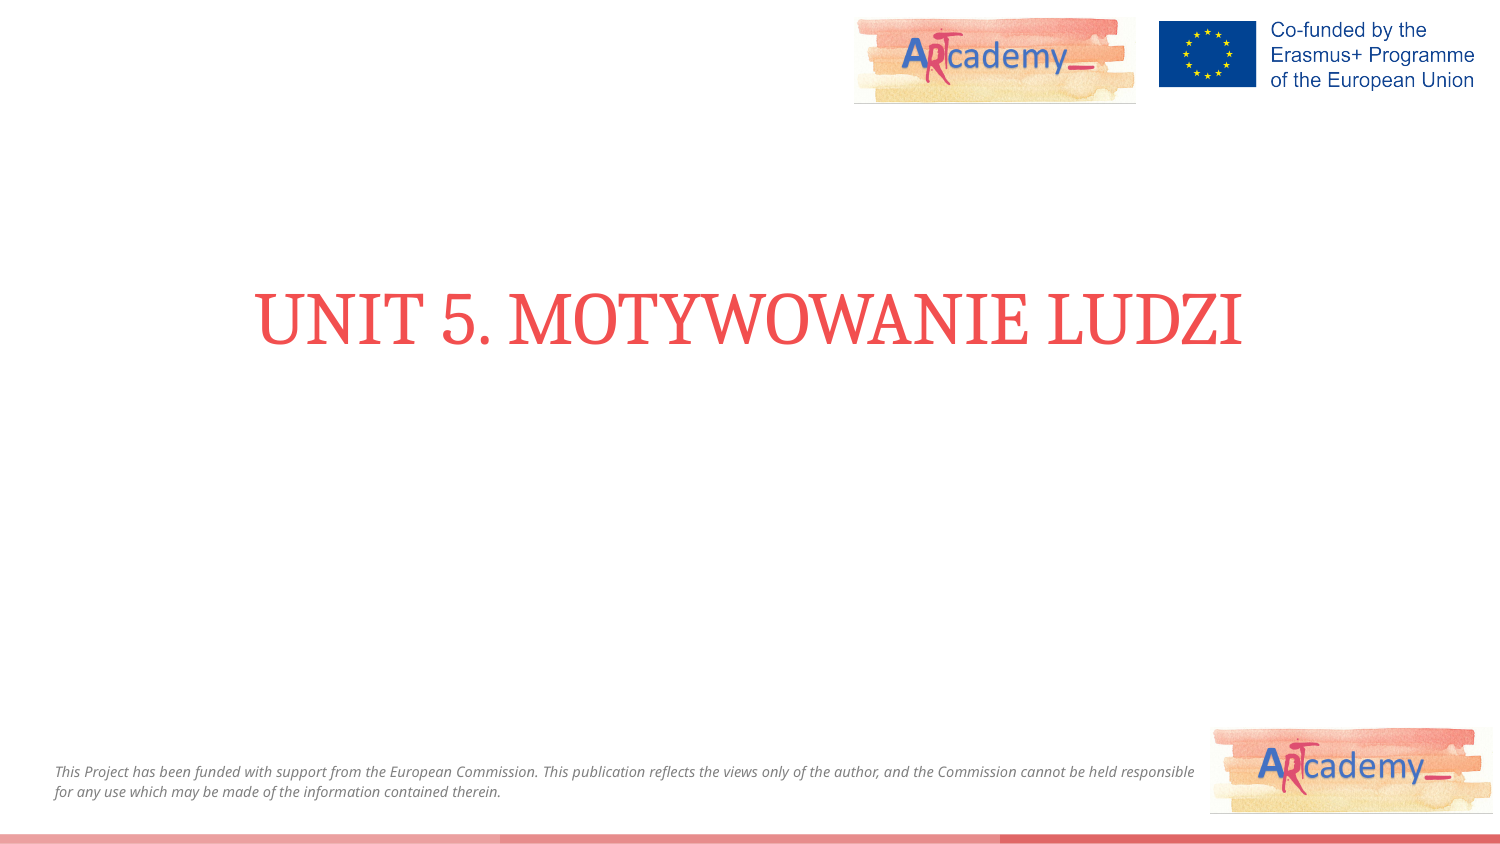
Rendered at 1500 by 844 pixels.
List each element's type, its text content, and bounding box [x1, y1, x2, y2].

picture [1210, 709, 1493, 844]
text_box This Project has been funded with support from the European Commission. This publication reflects the views only of the author, and the Commission cannot be held responsible for any use which may be made of the information contained therein. [39, 754, 1205, 799]
picture [854, 0, 1137, 134]
title UNIT 5. MOTYWOWANIE LUDZI [164, 167, 1336, 375]
picture [1158, 21, 1474, 91]
